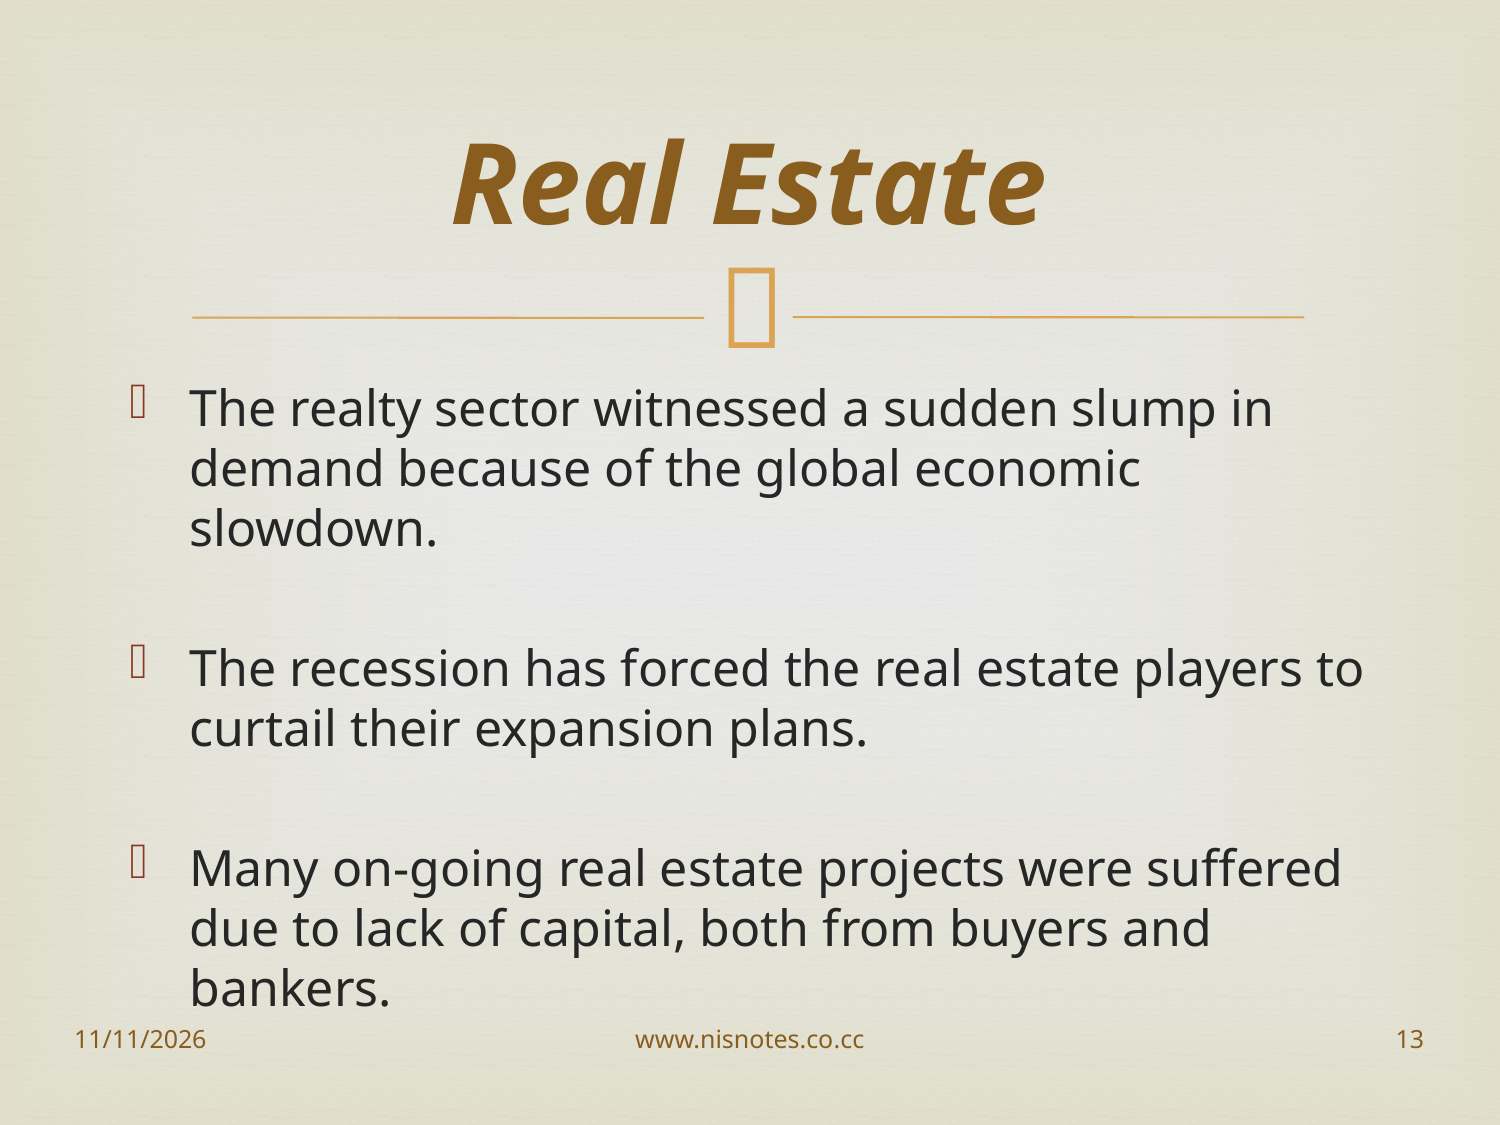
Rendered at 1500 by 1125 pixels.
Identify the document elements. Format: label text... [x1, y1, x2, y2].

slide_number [59, 1010, 410, 1071]
list The realty sector witnessed a sudden slump in demand because of the global economic slowdown. The recession has forced the real estate players to curtail their expansion plans. Many on-going real estate projects were suffered due to lack of capital, both from buyers and bankers. [114, 368, 1386, 1005]
footer www.nisnotes.co.cc [512, 1010, 988, 1071]
slide_number 13 [1089, 1010, 1440, 1071]
title Real Estate [112, 93, 1386, 267]
